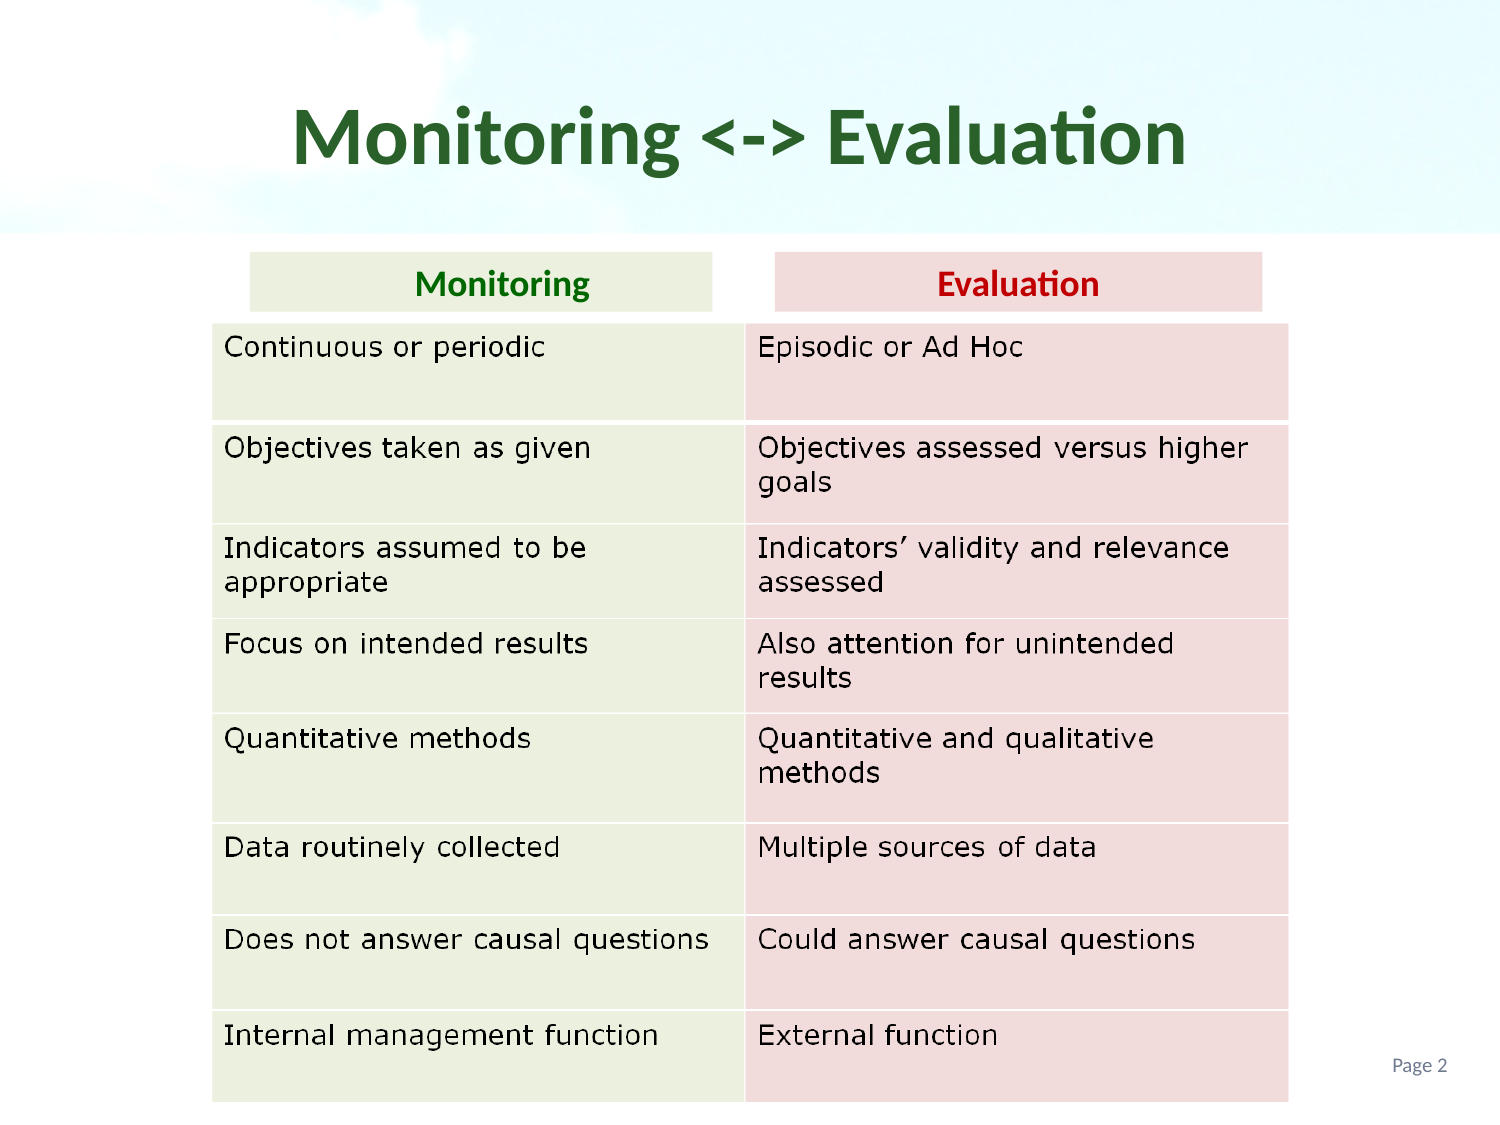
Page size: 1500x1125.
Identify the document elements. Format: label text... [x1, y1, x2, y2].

text_box Evaluation [774, 251, 1263, 310]
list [200, 312, 1300, 1113]
title Monitoring <-> Evaluation [37, 37, 1463, 225]
text_box Monitoring [249, 251, 713, 310]
